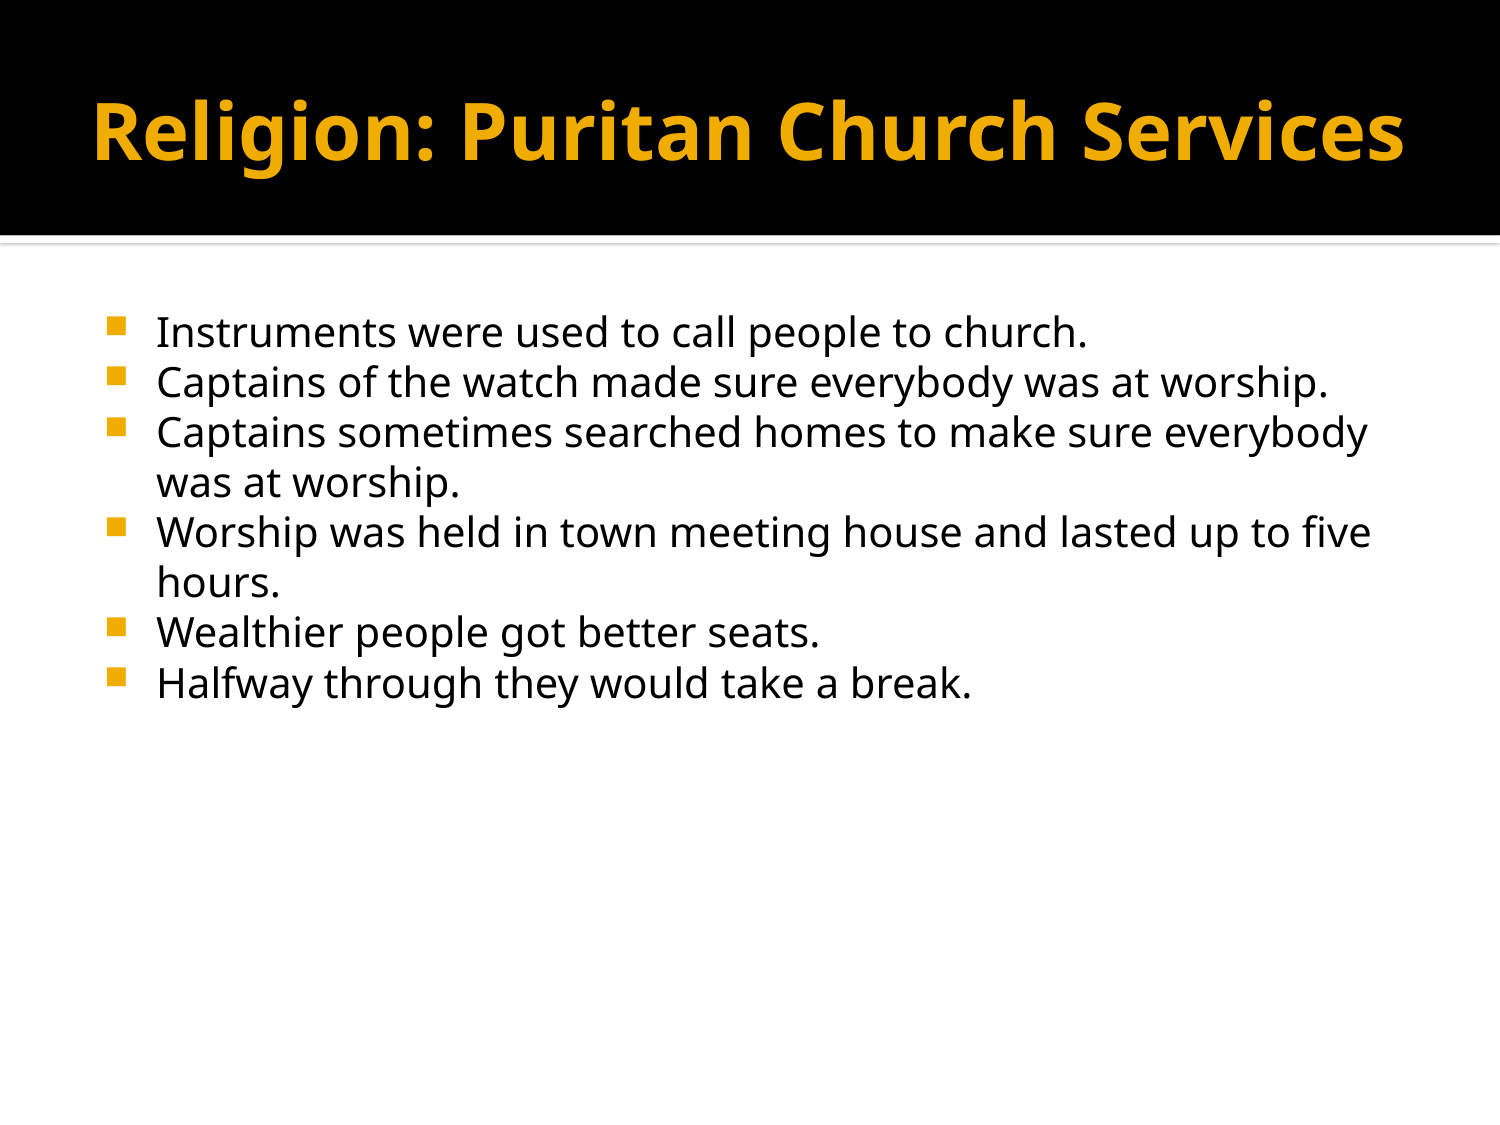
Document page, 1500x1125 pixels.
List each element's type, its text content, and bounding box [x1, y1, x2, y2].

title Religion: Puritan Church Services [75, 25, 1425, 231]
list Instruments were used to call people to church. Captains of the watch made sure everybody was at worship. Captains sometimes searched homes to make sure everybody was at worship. Worship was held in town meeting house and lasted up to five hours. Wealthier people got better seats. Halfway through they would take a break. [75, 291, 1425, 1050]
